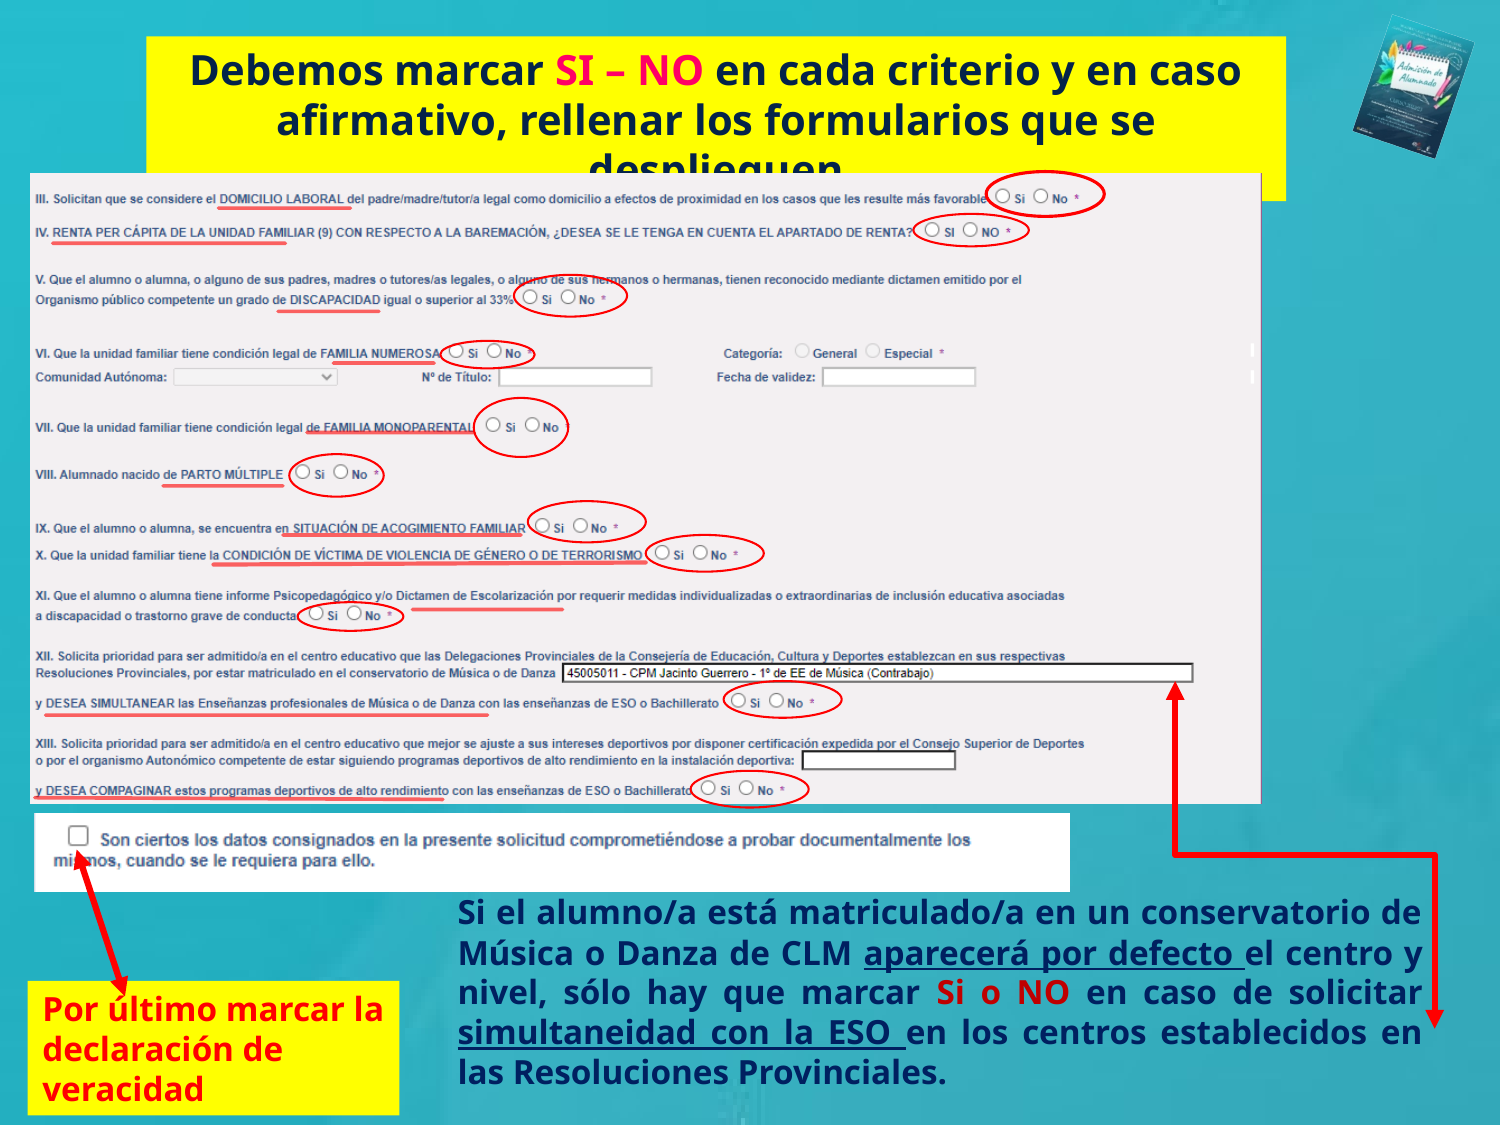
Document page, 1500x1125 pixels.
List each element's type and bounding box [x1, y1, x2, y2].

picture [0, 0, 1500, 1125]
text_box [76, 849, 126, 997]
text_box [1130, 724, 1480, 985]
